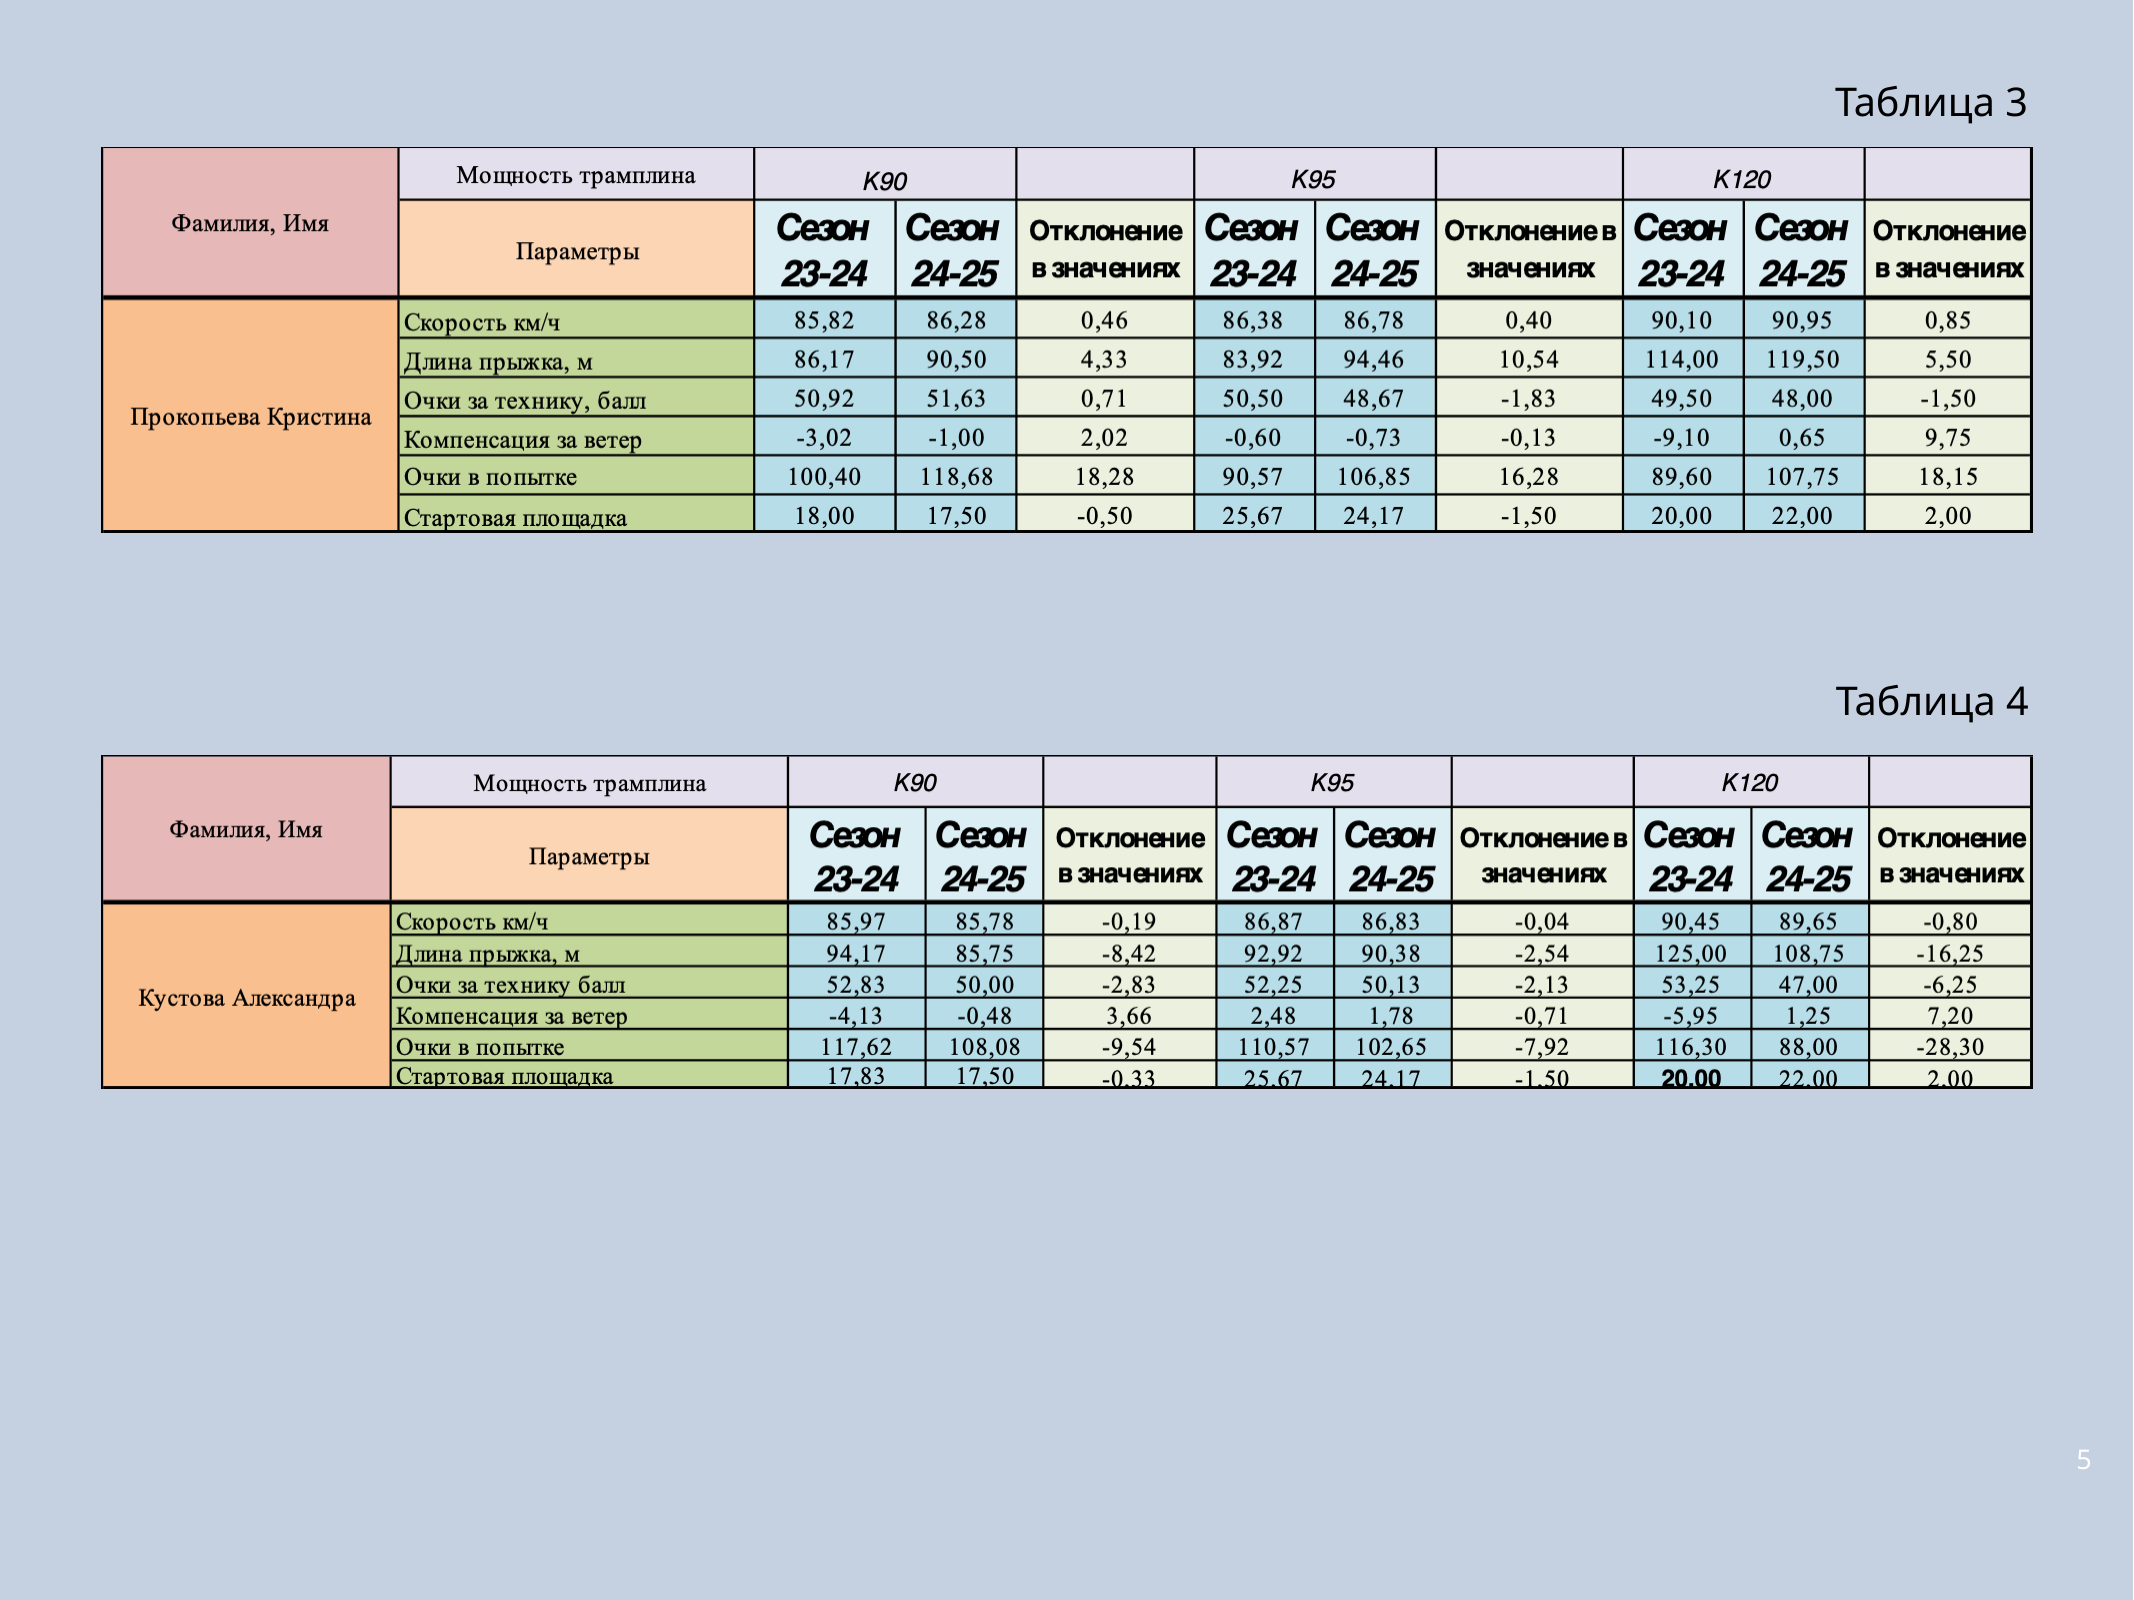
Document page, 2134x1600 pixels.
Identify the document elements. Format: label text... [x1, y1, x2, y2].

picture [100, 147, 2033, 533]
text_box Таблица 4 [1827, 667, 2038, 732]
slide_number 5 [2065, 1435, 2101, 1488]
text_box Таблица 3 [1826, 68, 2037, 133]
picture [100, 755, 2033, 1089]
